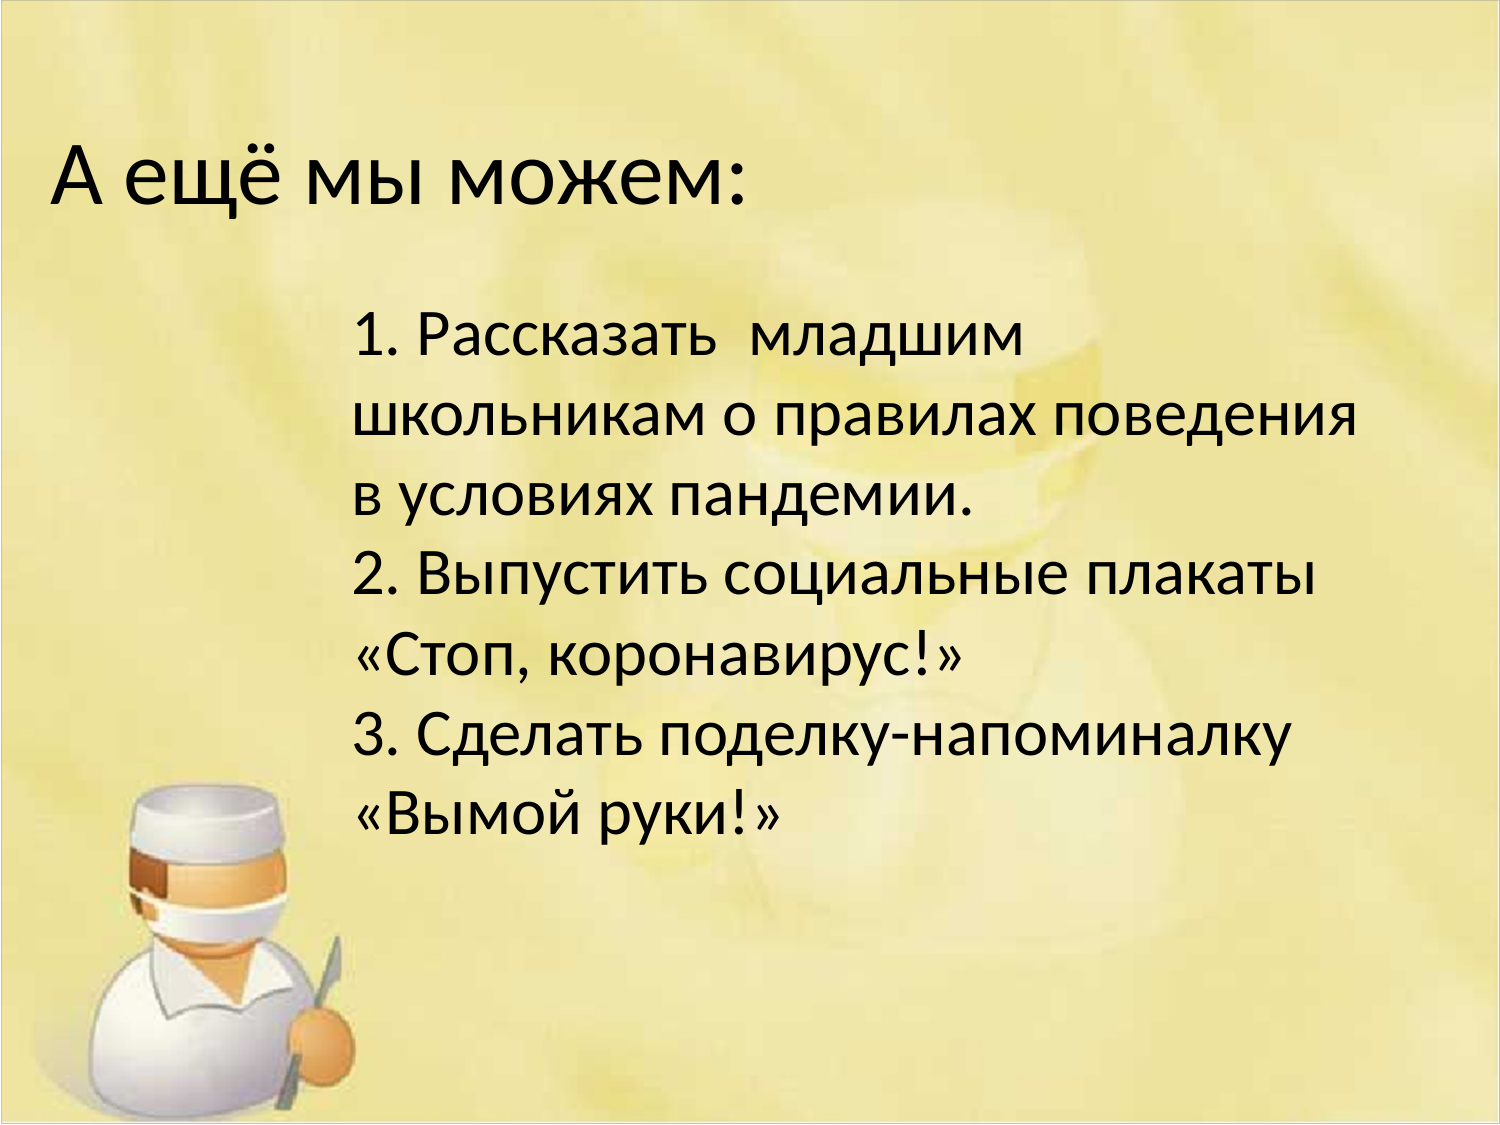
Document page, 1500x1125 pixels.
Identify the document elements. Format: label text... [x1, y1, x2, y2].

picture [0, 0, 1500, 1125]
text_box 1. Рассказать младшим школьникам о правилах поведения в условиях пандемии. 2. Выпустить социальные плакаты «Стоп, коронавирус!» 3. Сделать поделку-напоминалку «Вымой руки!» [336, 281, 1388, 856]
text_box А ещё мы можем: [35, 105, 1442, 231]
